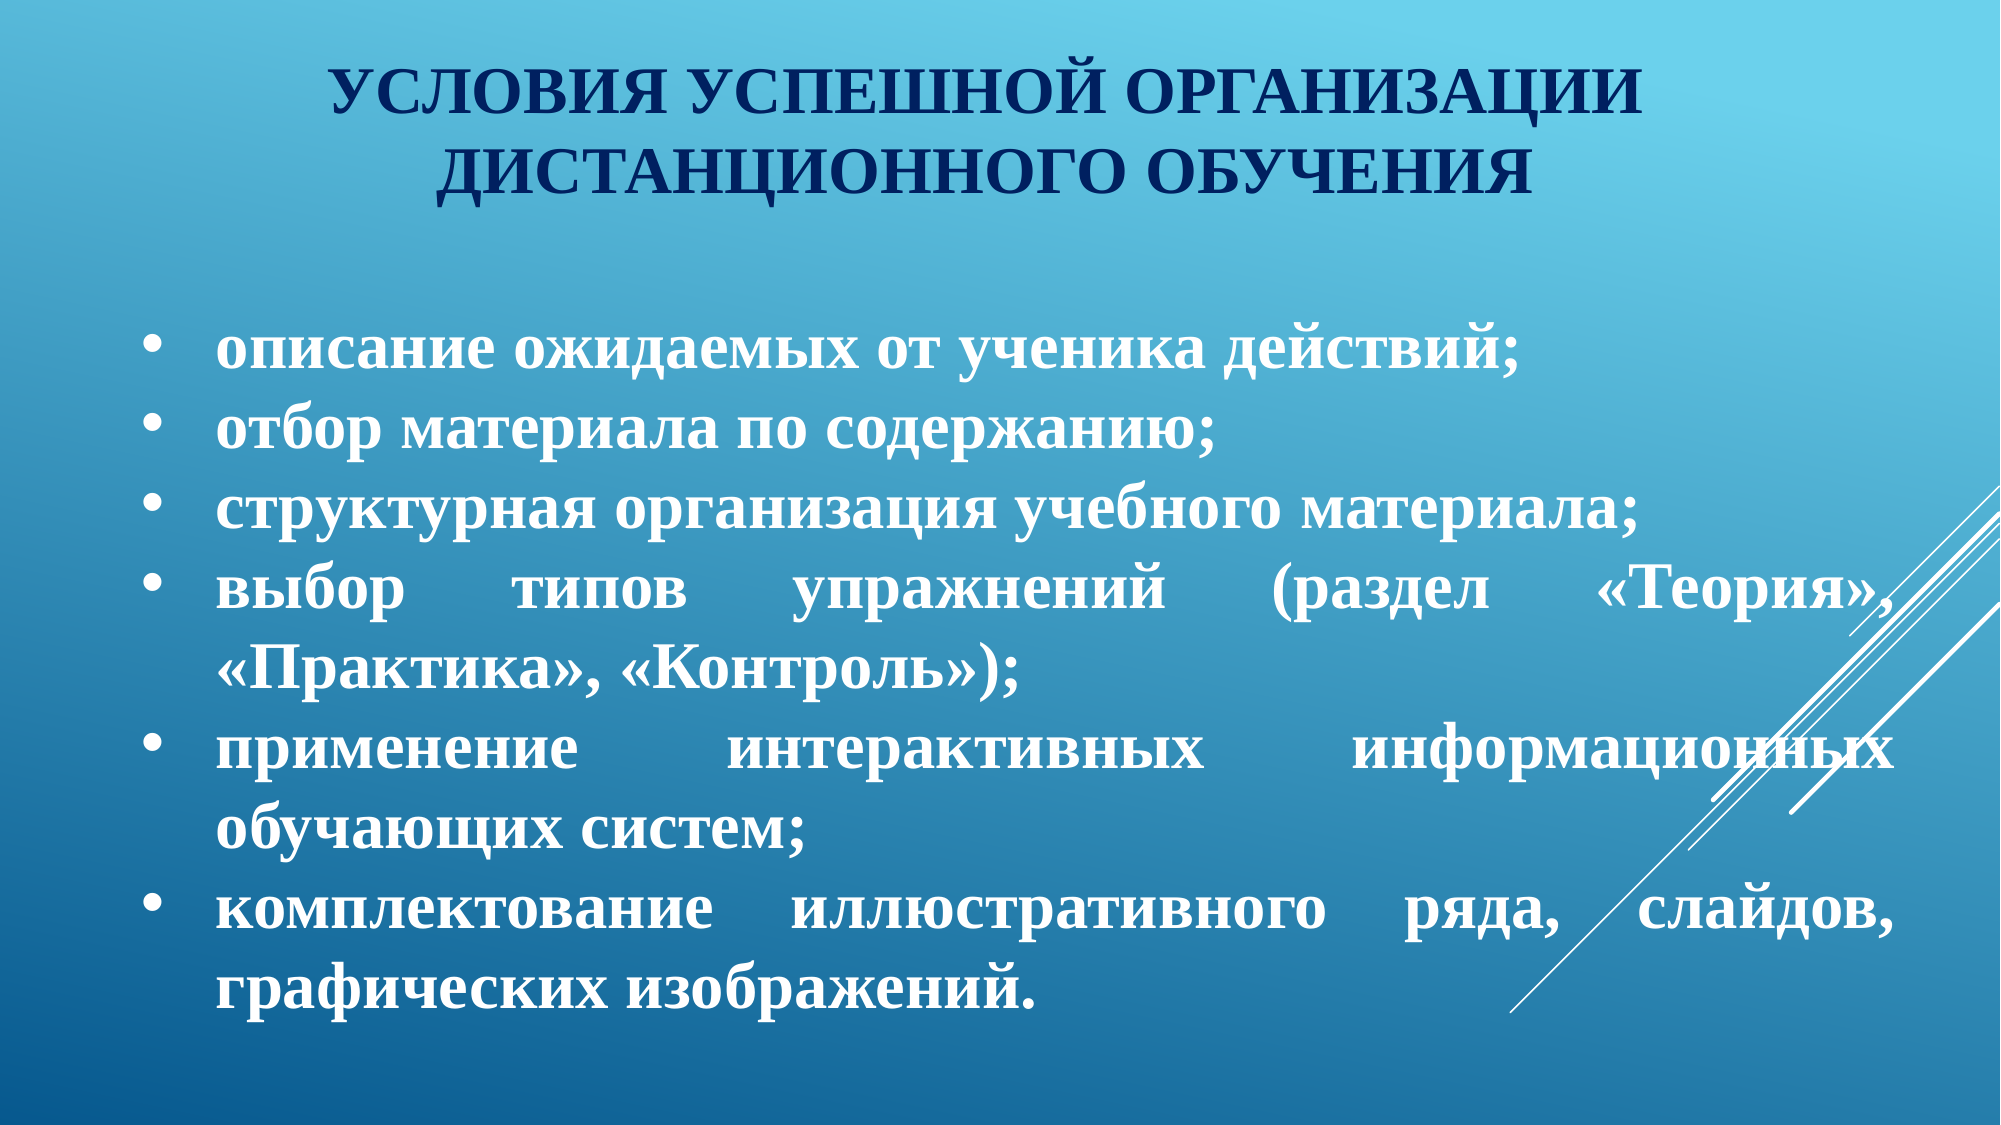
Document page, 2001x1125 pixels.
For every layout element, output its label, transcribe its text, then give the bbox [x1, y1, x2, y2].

title условия успешной организации дистанционного обучения [85, 50, 1886, 203]
text_box описание ожидаемых от ученика действий; отбор материала по содержанию; структурная организация учебного материала; выбор типов упражнений (раздел «Теория», «Практика», «Контроль»); применение интерактивных информационных обучающих систем; комплектование иллюстративного ряда, слайдов, графических изображений. [126, 294, 1912, 1029]
